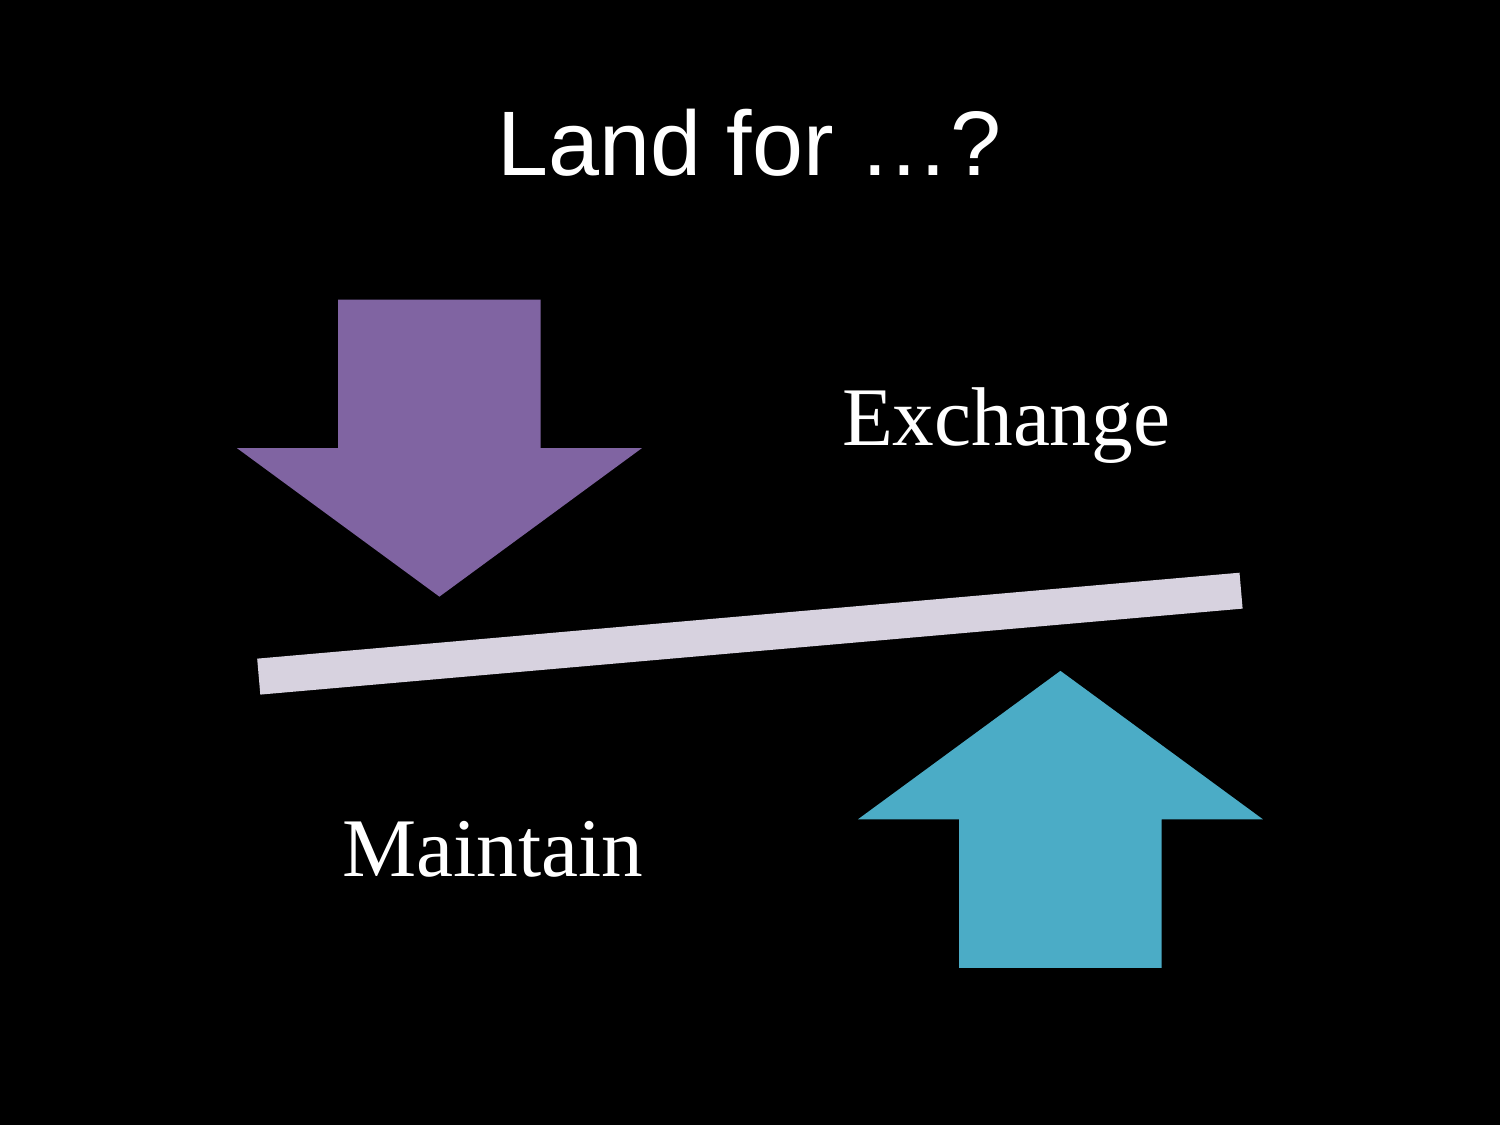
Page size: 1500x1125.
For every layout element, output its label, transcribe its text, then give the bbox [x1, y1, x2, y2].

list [74, 262, 1426, 1006]
title Land for …? [75, 45, 1425, 233]
